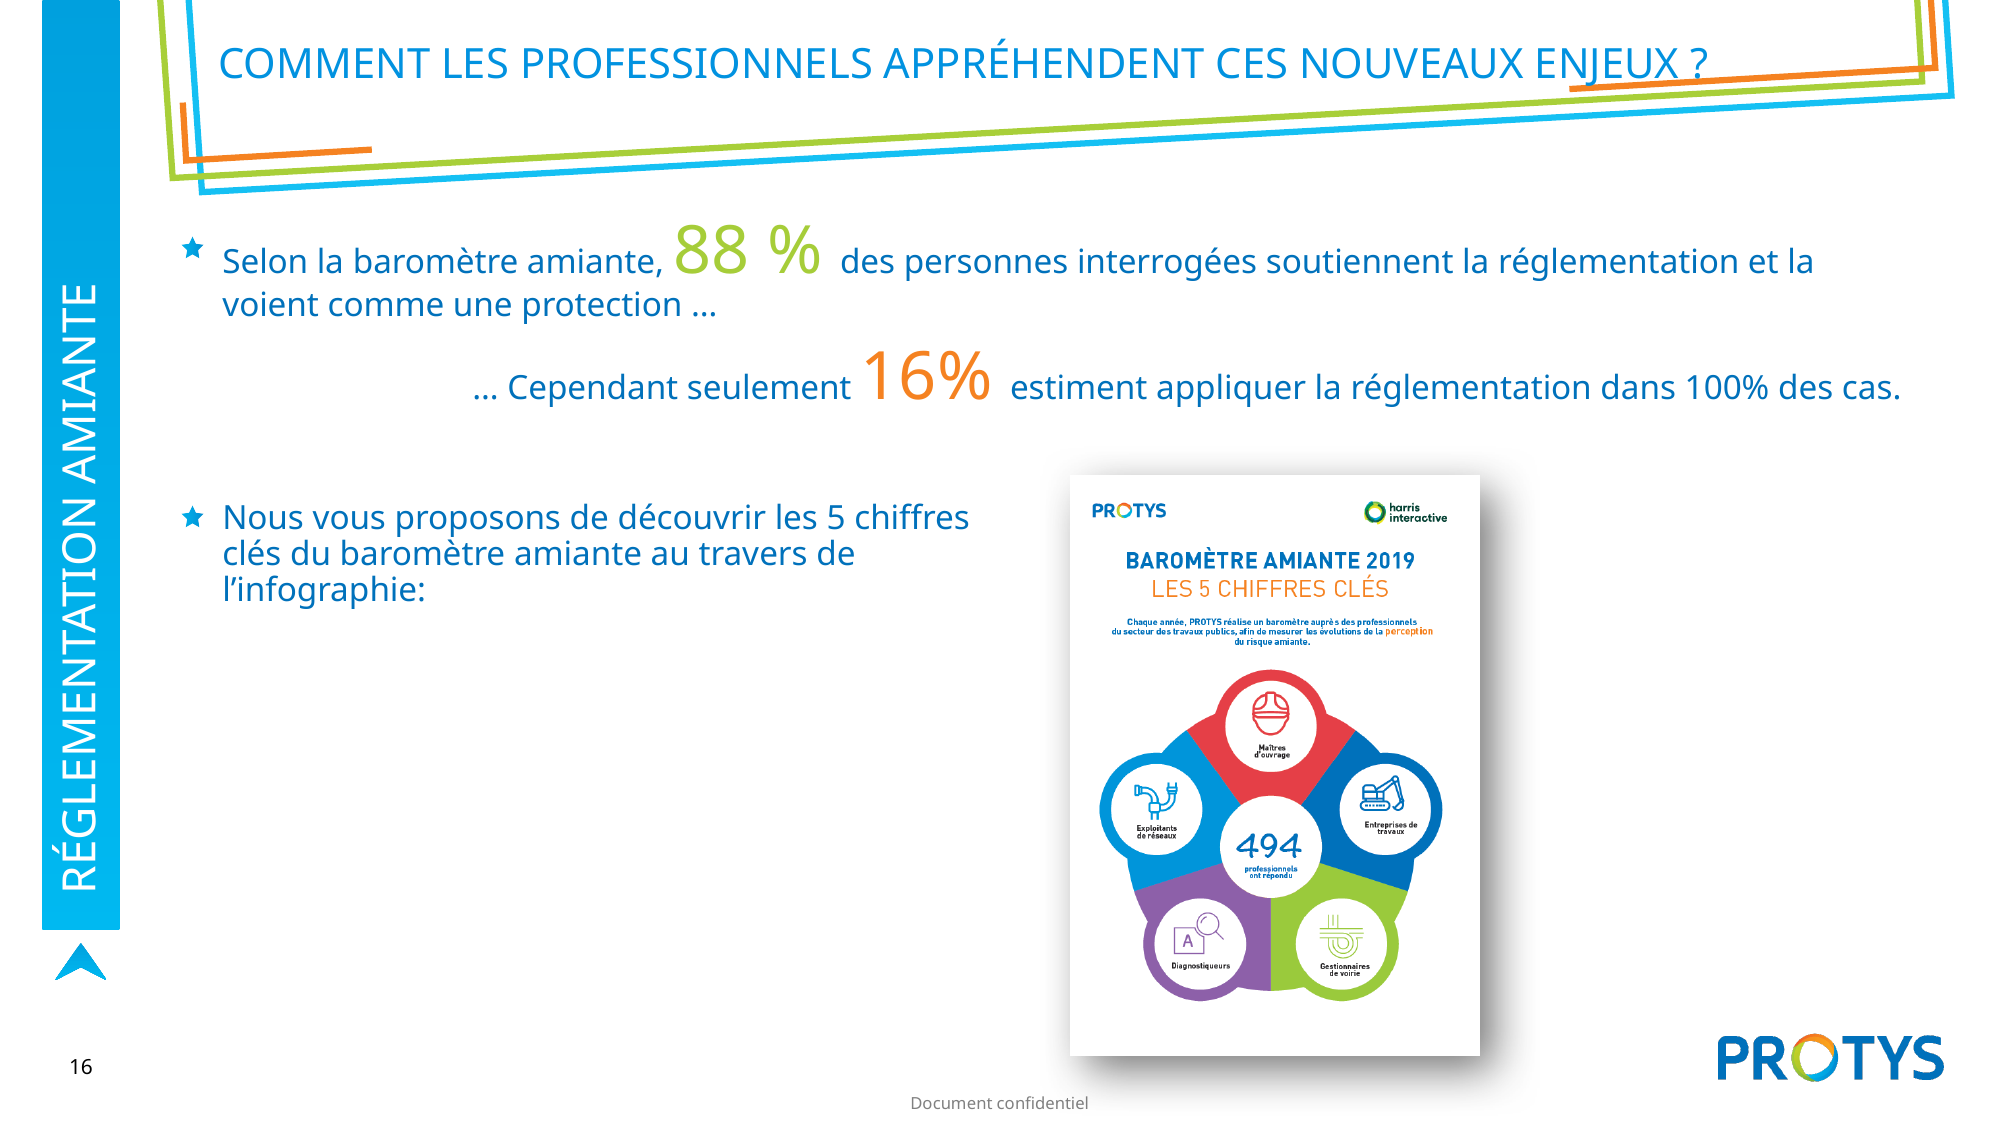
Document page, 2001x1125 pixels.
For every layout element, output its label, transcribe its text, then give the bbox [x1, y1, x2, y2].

picture [178, 233, 207, 262]
list Selon la baromètre amiante, 88 % des personnes interrogées soutiennent la réglementation et la voient comme une protection … … Cependant seulement 16% estiment appliquer la réglementation dans 100% des cas. [178, 215, 1904, 472]
list RÉGLEMENTATION AMIANTE [55, 269, 106, 895]
picture [1715, 1032, 1945, 1083]
picture [178, 502, 207, 531]
picture [1070, 475, 1480, 1056]
text_box Nous vous proposons de découvrir les 5 chiffres clés du baromètre amiante au travers de l’infographie: [178, 501, 1028, 664]
title Comment les professionnels appréhendent ces nouveaux enjeux ? [218, 0, 1923, 130]
slide_number 16 [42, 1055, 120, 1078]
